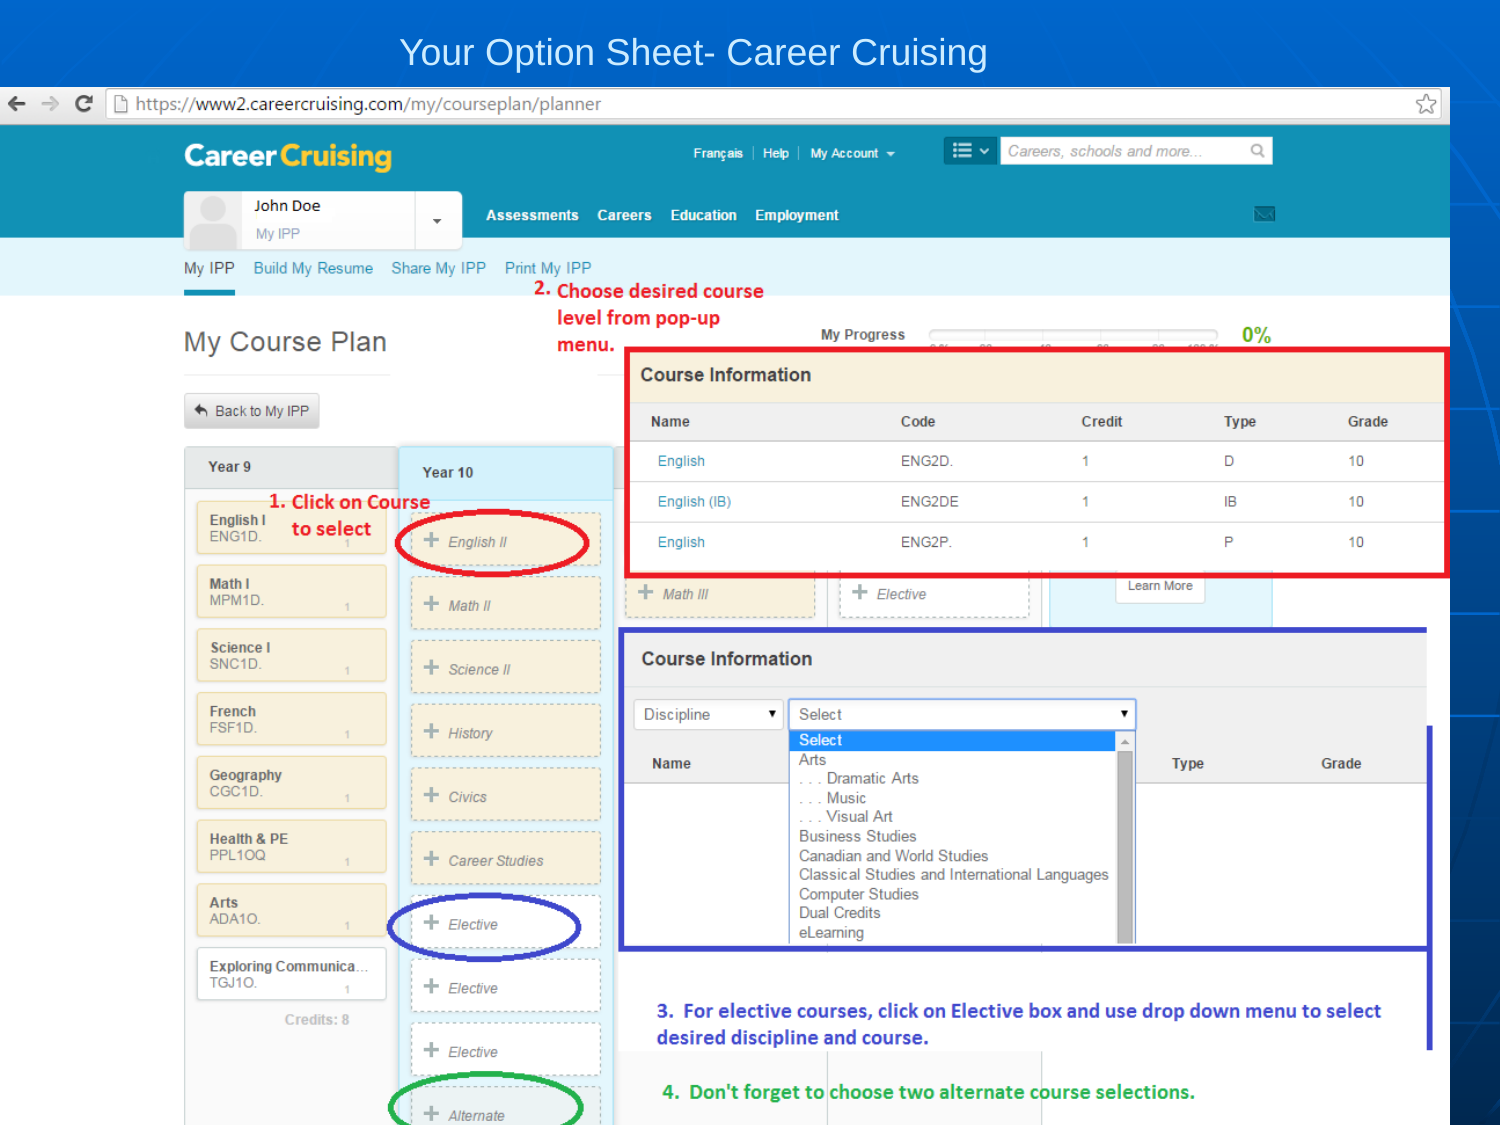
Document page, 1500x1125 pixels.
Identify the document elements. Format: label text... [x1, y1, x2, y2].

title Your Option Sheet- Career Cruising [74, 12, 1313, 85]
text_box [0, 87, 1451, 1125]
